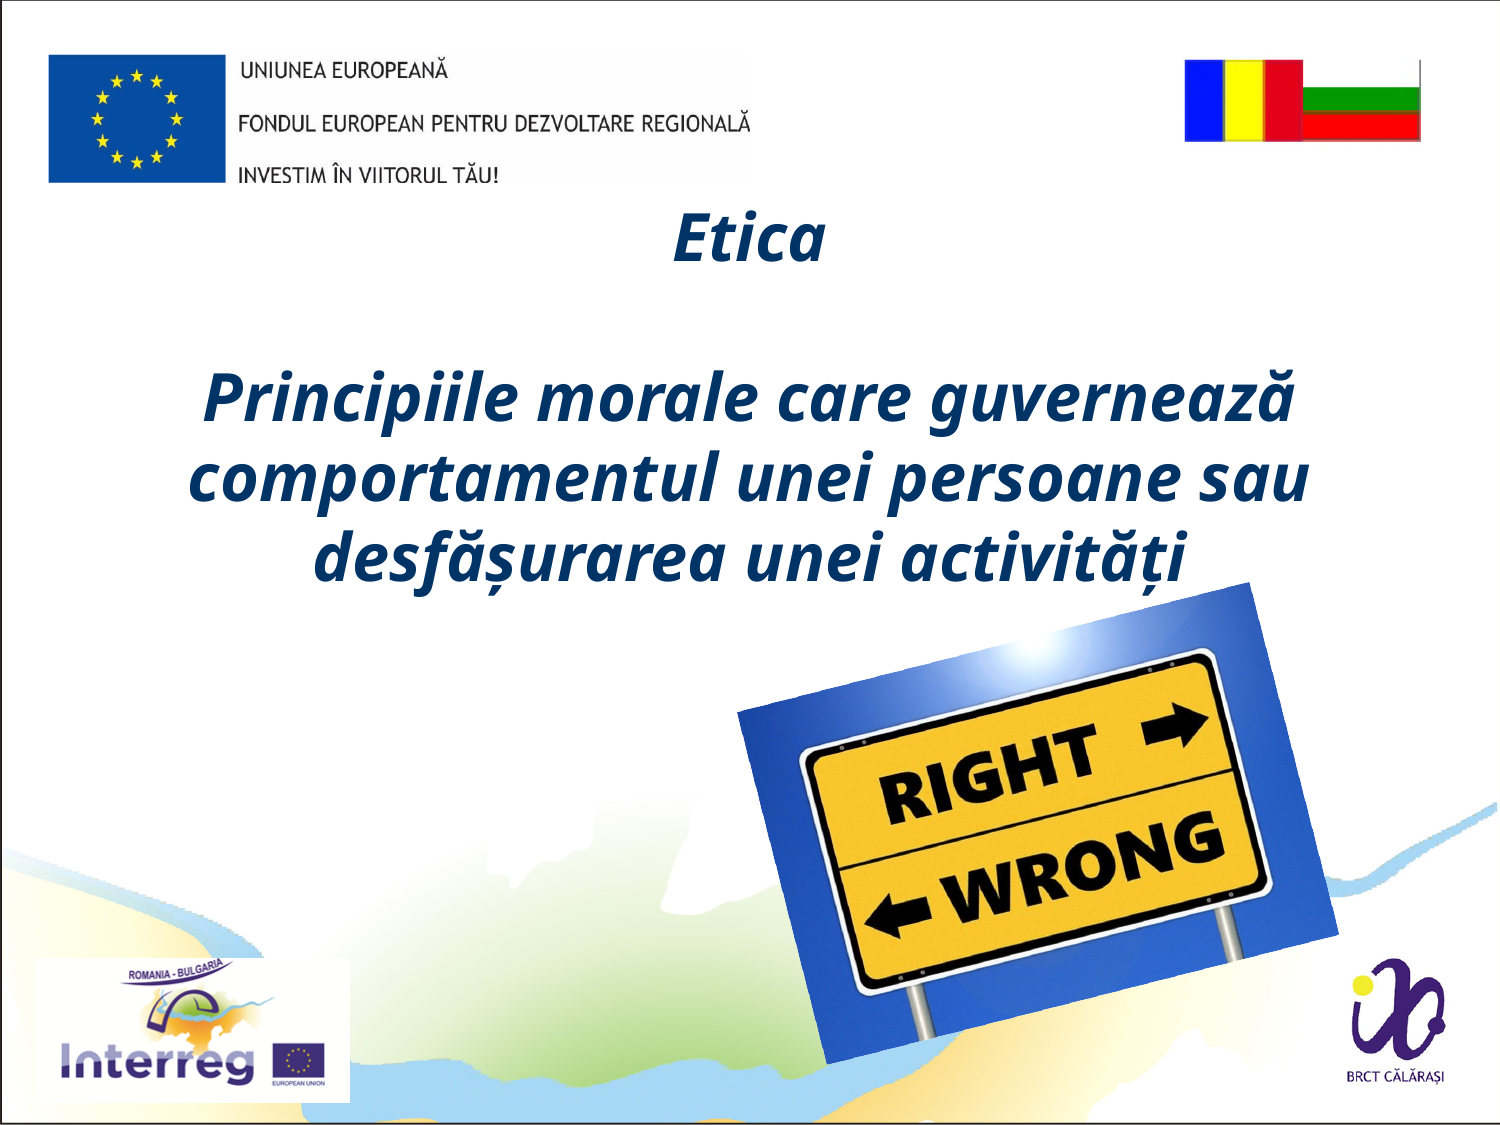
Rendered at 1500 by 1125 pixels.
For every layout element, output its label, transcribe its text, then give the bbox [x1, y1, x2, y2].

picture [0, 0, 1500, 1125]
text_box Etica Principiile morale care guvernează comportamentul unei persoane sau desfășurarea unei activități [24, 187, 1475, 682]
list [1306, 682, 1426, 1006]
list [74, 682, 768, 1006]
